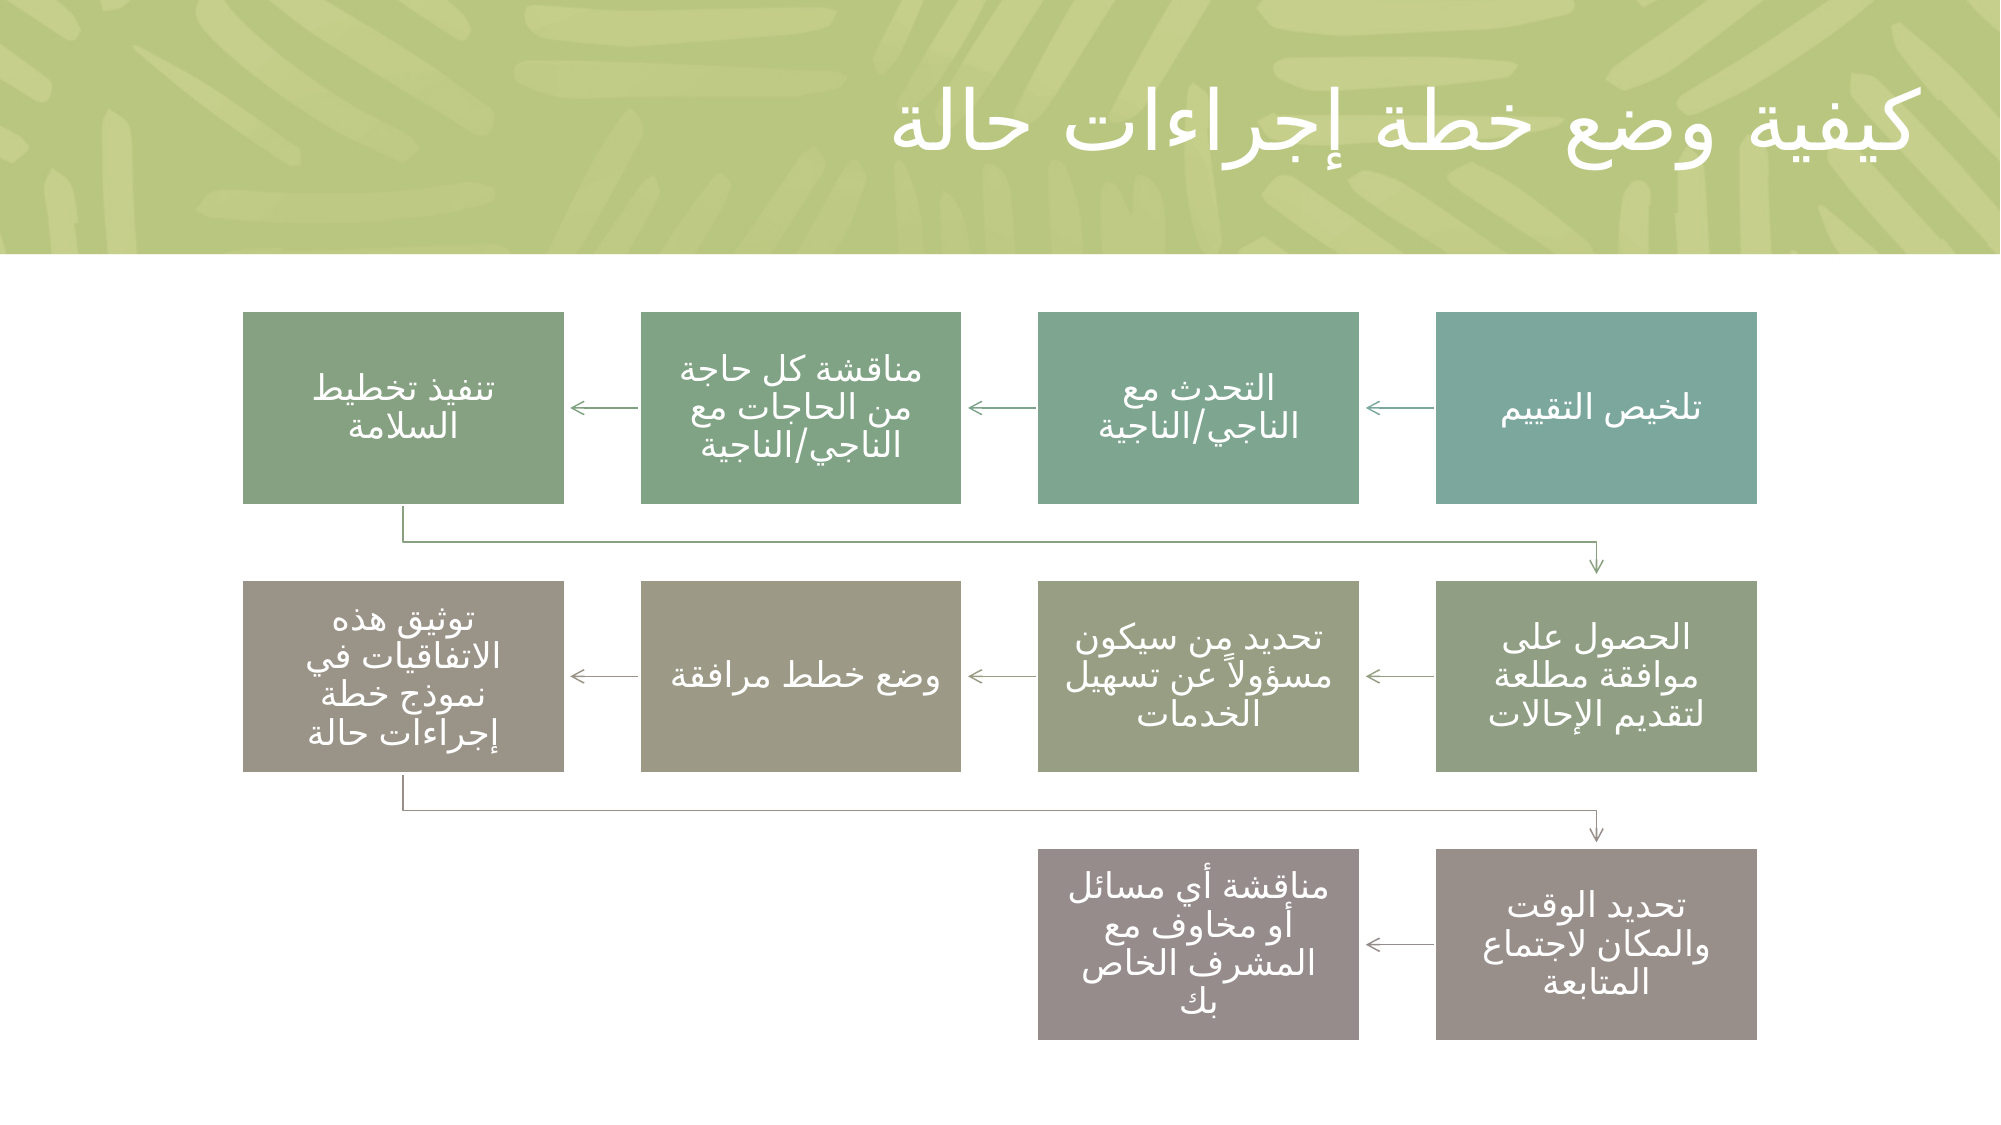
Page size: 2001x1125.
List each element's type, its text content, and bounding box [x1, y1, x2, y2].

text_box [241, 310, 1759, 1042]
picture [0, 0, 2000, 1125]
title كيفية وضع خطة إجراءات حالة [61, 33, 1938, 220]
